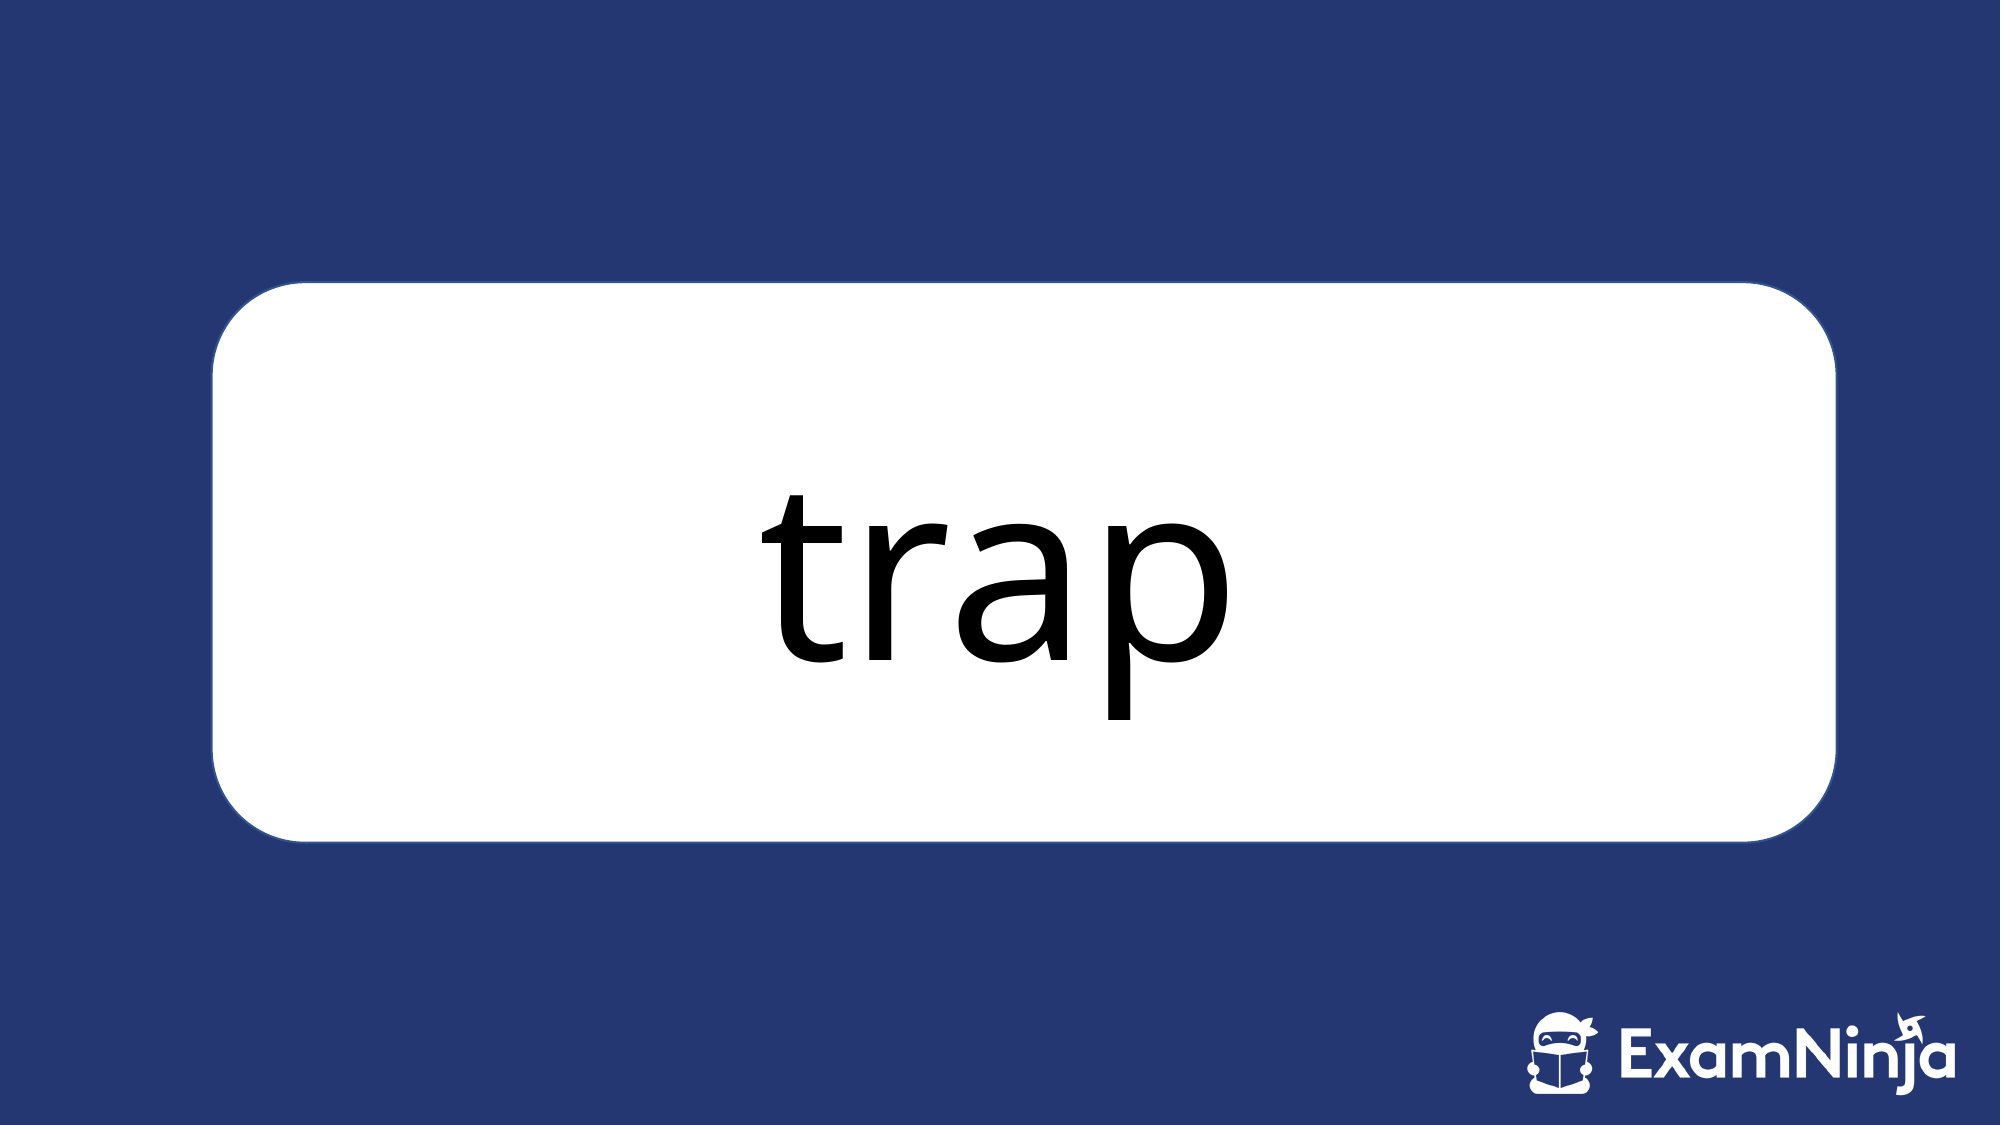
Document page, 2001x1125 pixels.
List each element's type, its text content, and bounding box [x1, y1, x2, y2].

text_box [210, 719, 1838, 844]
picture [1501, 1003, 1979, 1102]
text_box trap [143, 403, 1857, 719]
text_box [210, 281, 1838, 403]
